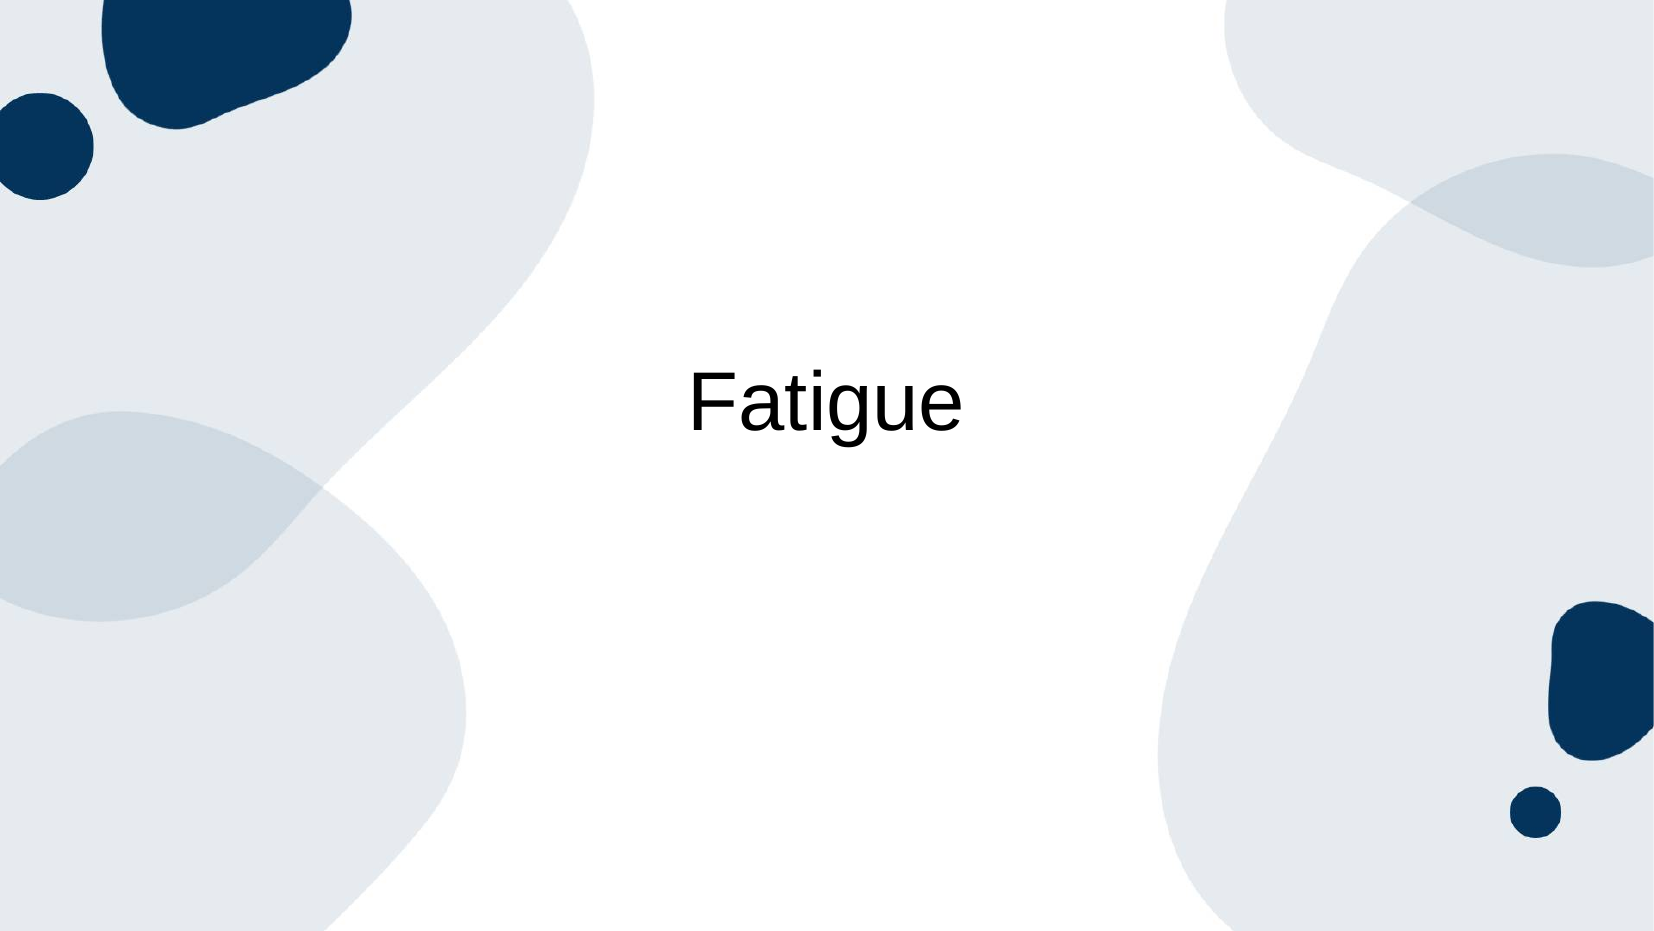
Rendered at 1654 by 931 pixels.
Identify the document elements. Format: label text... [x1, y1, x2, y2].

text_box Fatigue [82, 37, 1571, 757]
picture [0, 0, 1654, 931]
